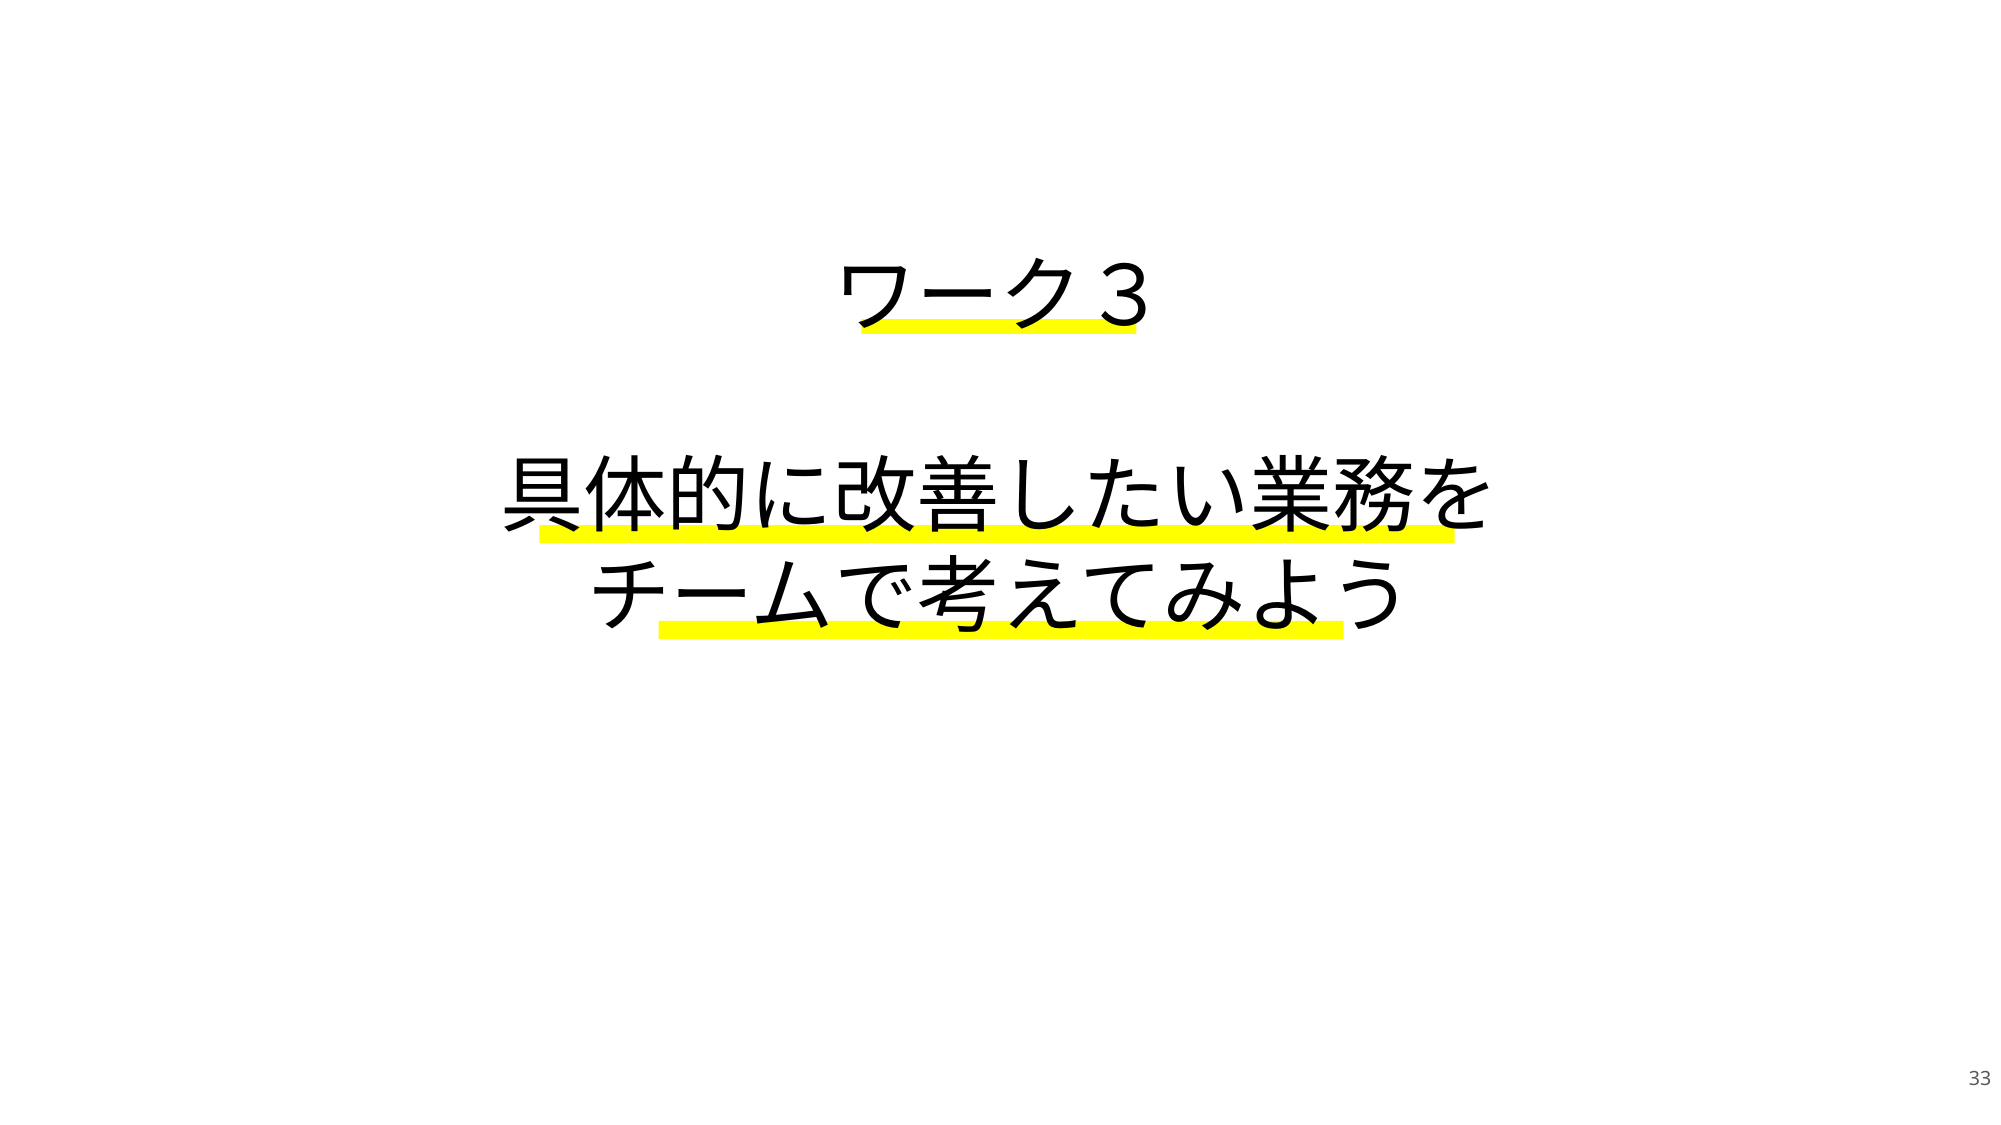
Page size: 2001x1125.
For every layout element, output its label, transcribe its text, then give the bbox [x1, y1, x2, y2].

text_box [861, 319, 1137, 334]
slide_number 33 [1886, 1036, 2000, 1123]
text_box [539, 534, 1455, 544]
text_box [658, 620, 1344, 639]
title ワーク３ 具体的に改善したい業務を チームで考えてみよう [68, 349, 1932, 534]
